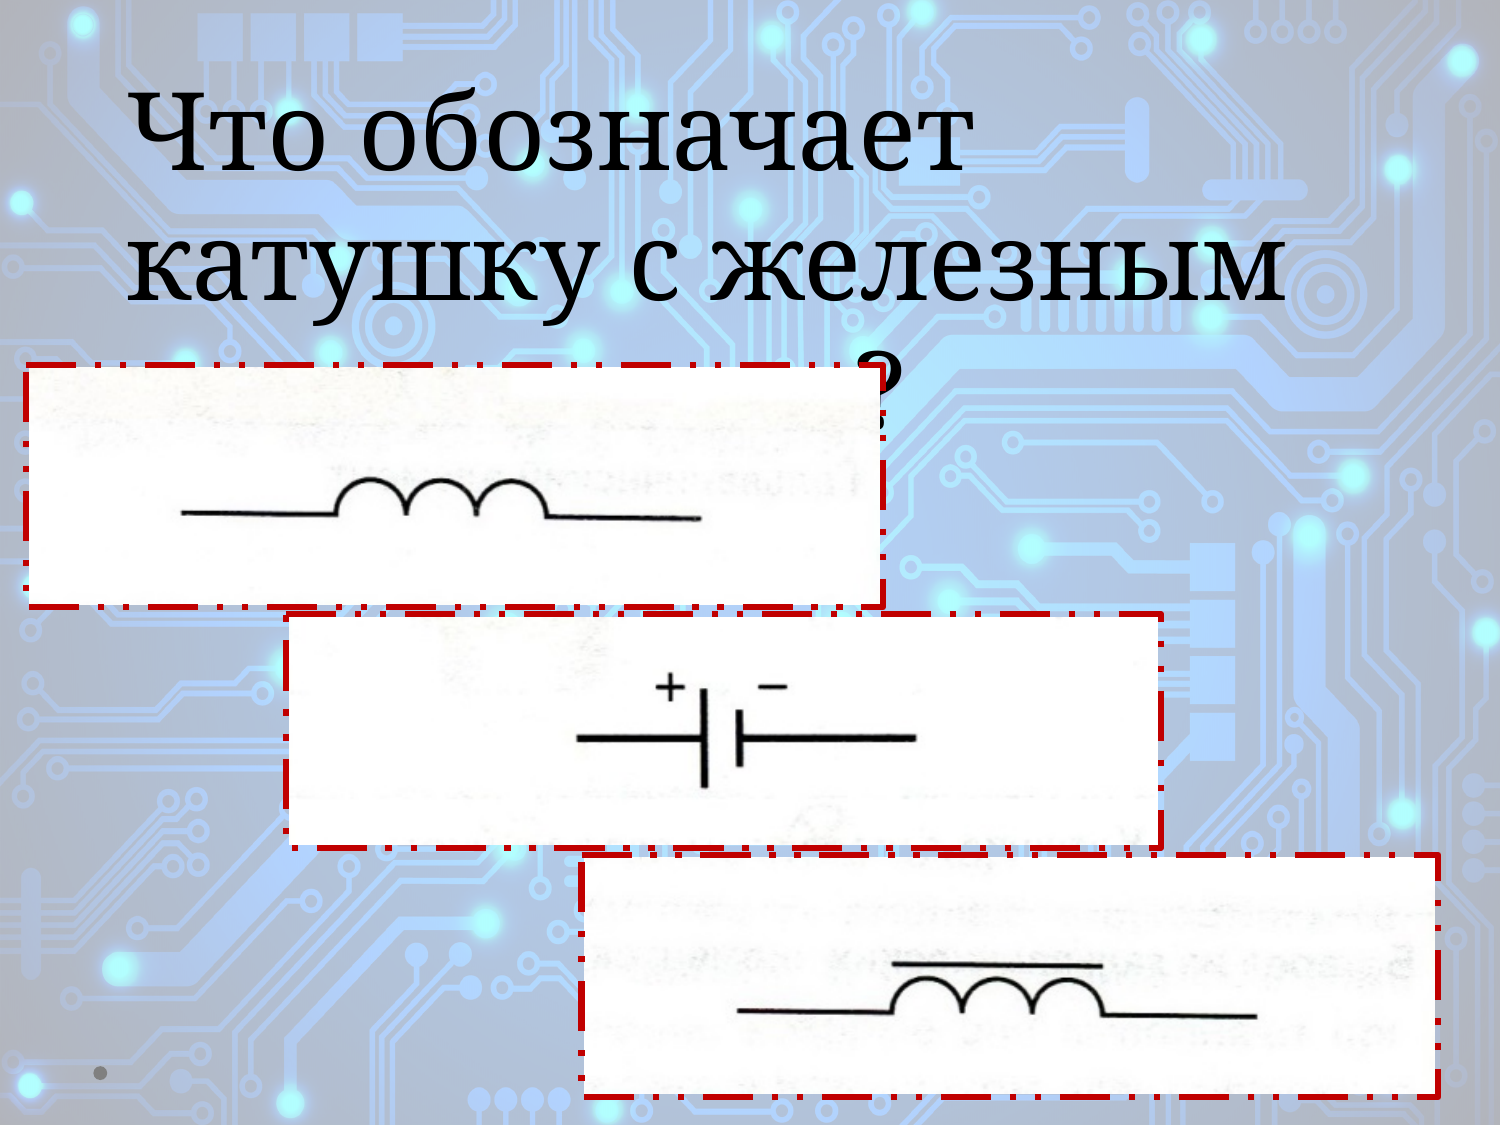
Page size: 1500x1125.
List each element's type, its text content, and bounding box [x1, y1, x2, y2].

picture [584, 857, 1436, 1095]
text_box Что обозначает катушку с железным сердечником? [112, 54, 1459, 459]
picture [289, 616, 1159, 845]
picture [29, 367, 881, 605]
